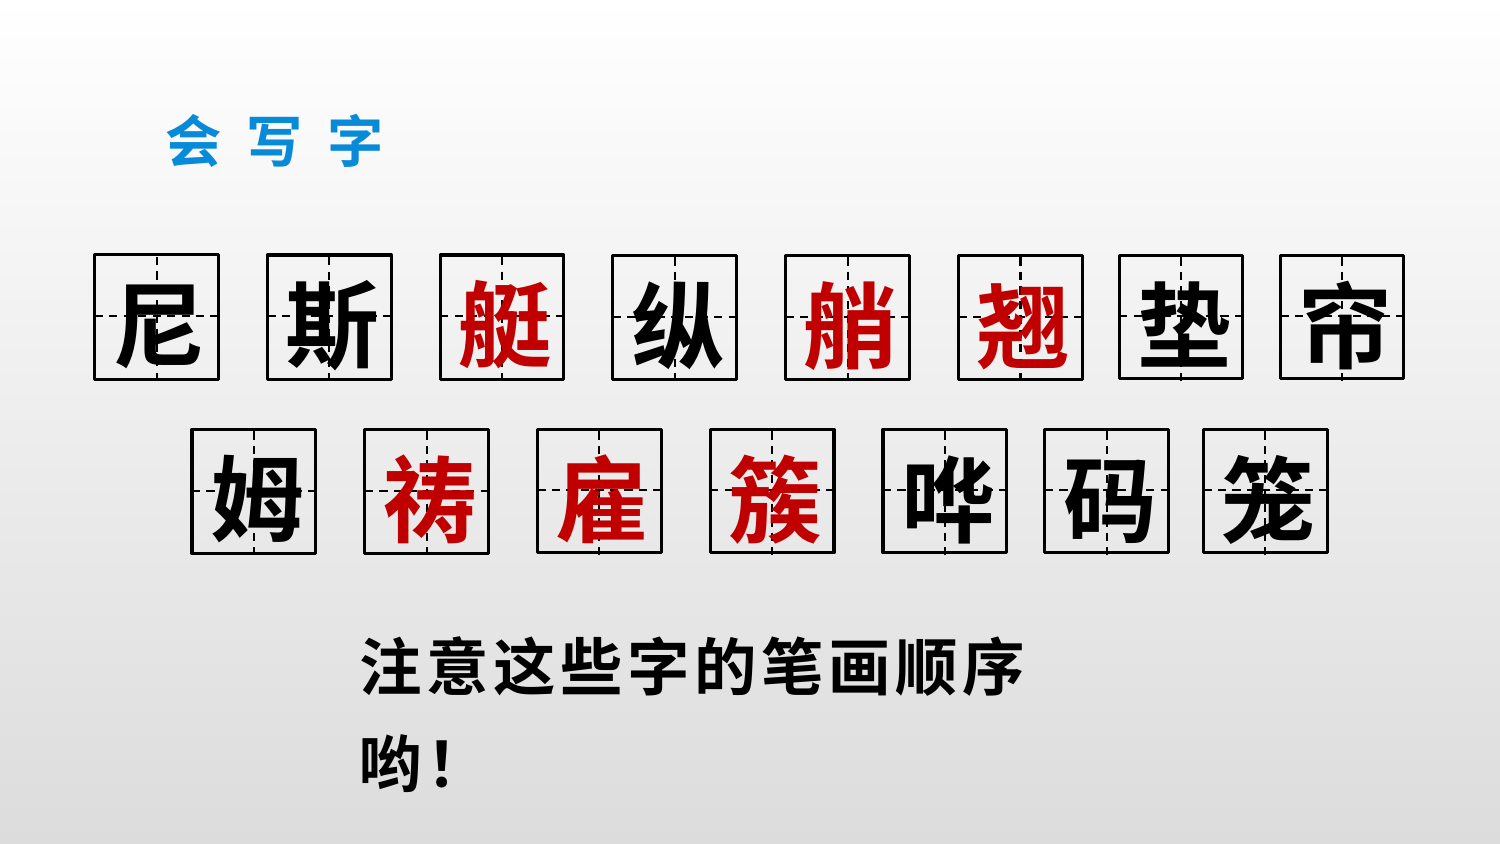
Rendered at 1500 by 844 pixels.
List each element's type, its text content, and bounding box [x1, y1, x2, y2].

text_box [440, 255, 564, 389]
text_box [94, 254, 219, 389]
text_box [267, 255, 392, 389]
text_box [785, 255, 910, 389]
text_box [1044, 429, 1169, 563]
text_box 注意这些字的笔画顺序哟！ [347, 599, 1153, 806]
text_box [537, 429, 662, 563]
text_box 会写字 [154, 100, 434, 180]
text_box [1280, 255, 1404, 389]
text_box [612, 255, 737, 389]
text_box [958, 255, 1083, 389]
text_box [882, 429, 1007, 563]
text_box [1119, 255, 1243, 389]
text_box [364, 429, 489, 563]
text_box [710, 429, 834, 563]
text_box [1203, 429, 1328, 563]
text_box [191, 429, 316, 563]
